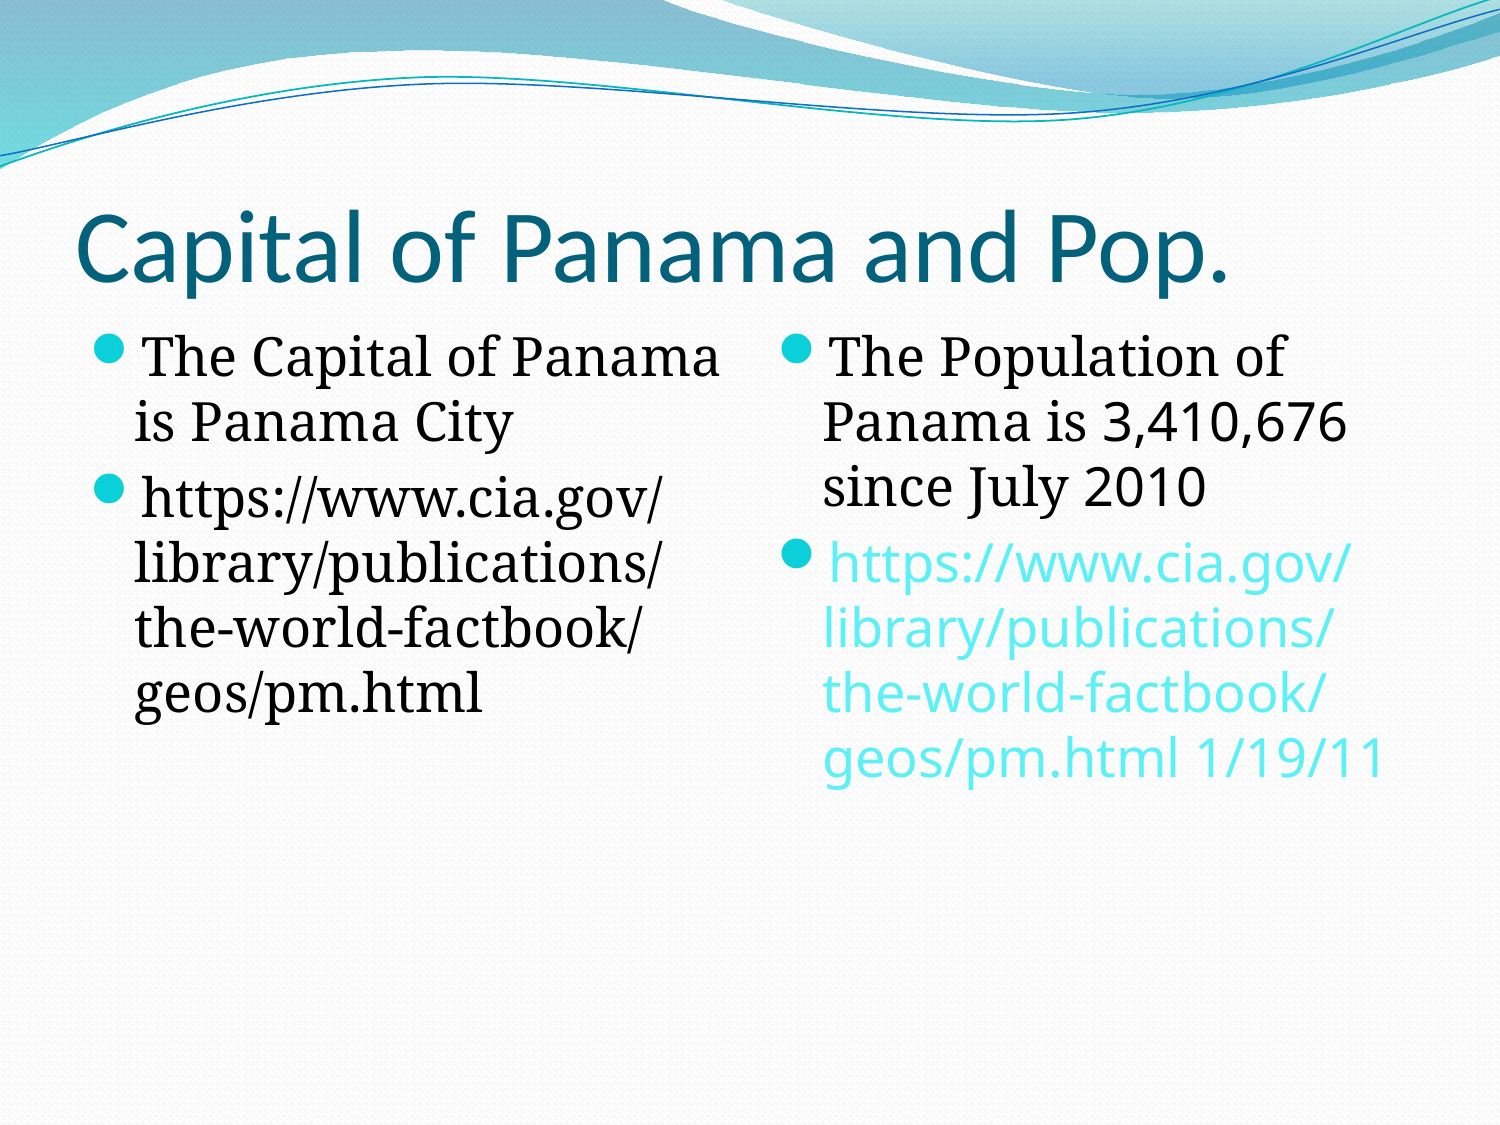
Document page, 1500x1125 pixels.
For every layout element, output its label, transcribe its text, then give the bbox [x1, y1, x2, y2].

list The Capital of Panama is Panama City https://www.cia.gov/library/publications/the-world-factbook/geos/pm.html [75, 314, 738, 1043]
title Capital of Panama and Pop. [75, 115, 1425, 303]
list The Population of Panama is 3,410,676 since July 2010 https://www.cia.gov/library/publications/the-world-factbook/geos/pm.html 1/19/11 [762, 314, 1425, 1043]
